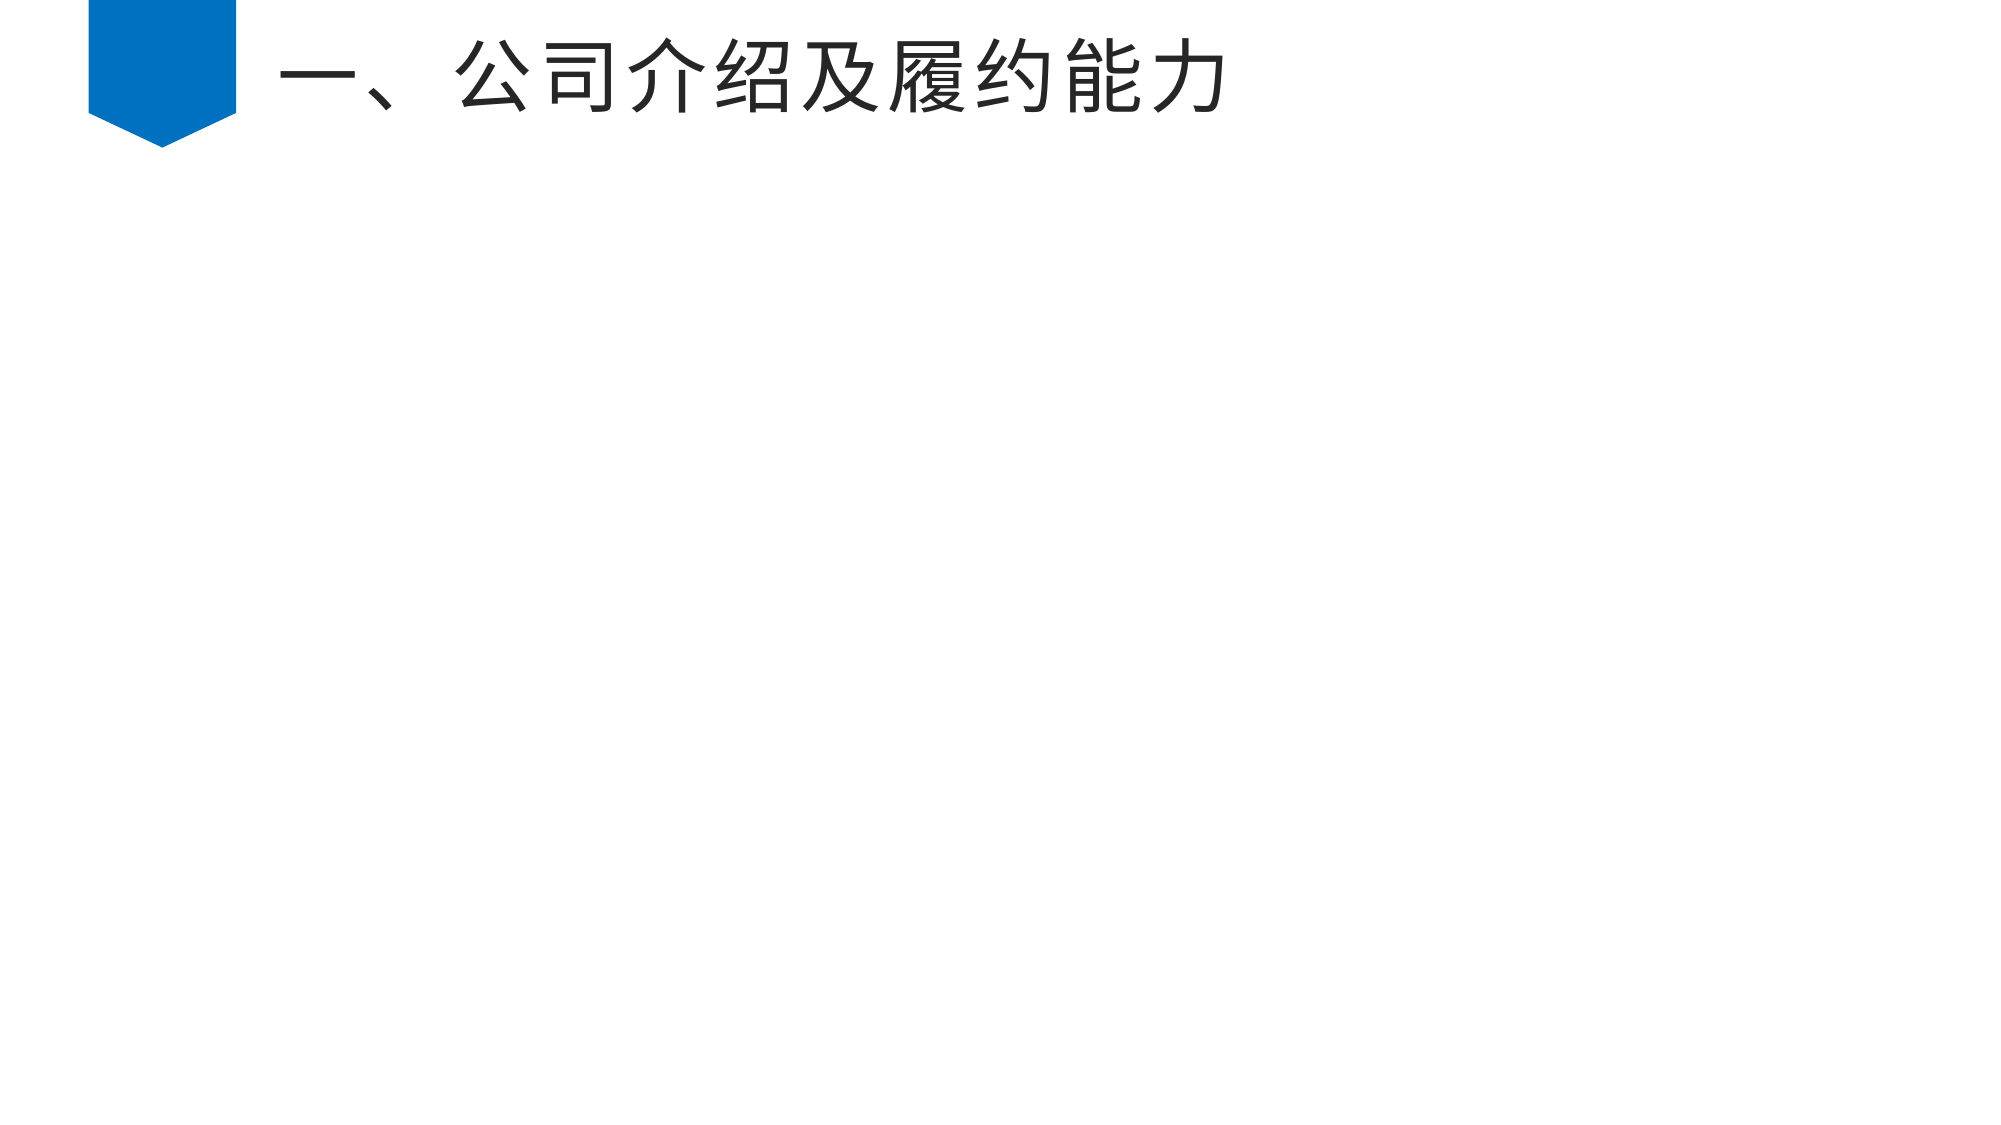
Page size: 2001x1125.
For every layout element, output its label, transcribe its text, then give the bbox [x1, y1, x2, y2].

title 一、公司介绍及履约能力 [262, 15, 1940, 132]
text_box [87, 0, 238, 149]
